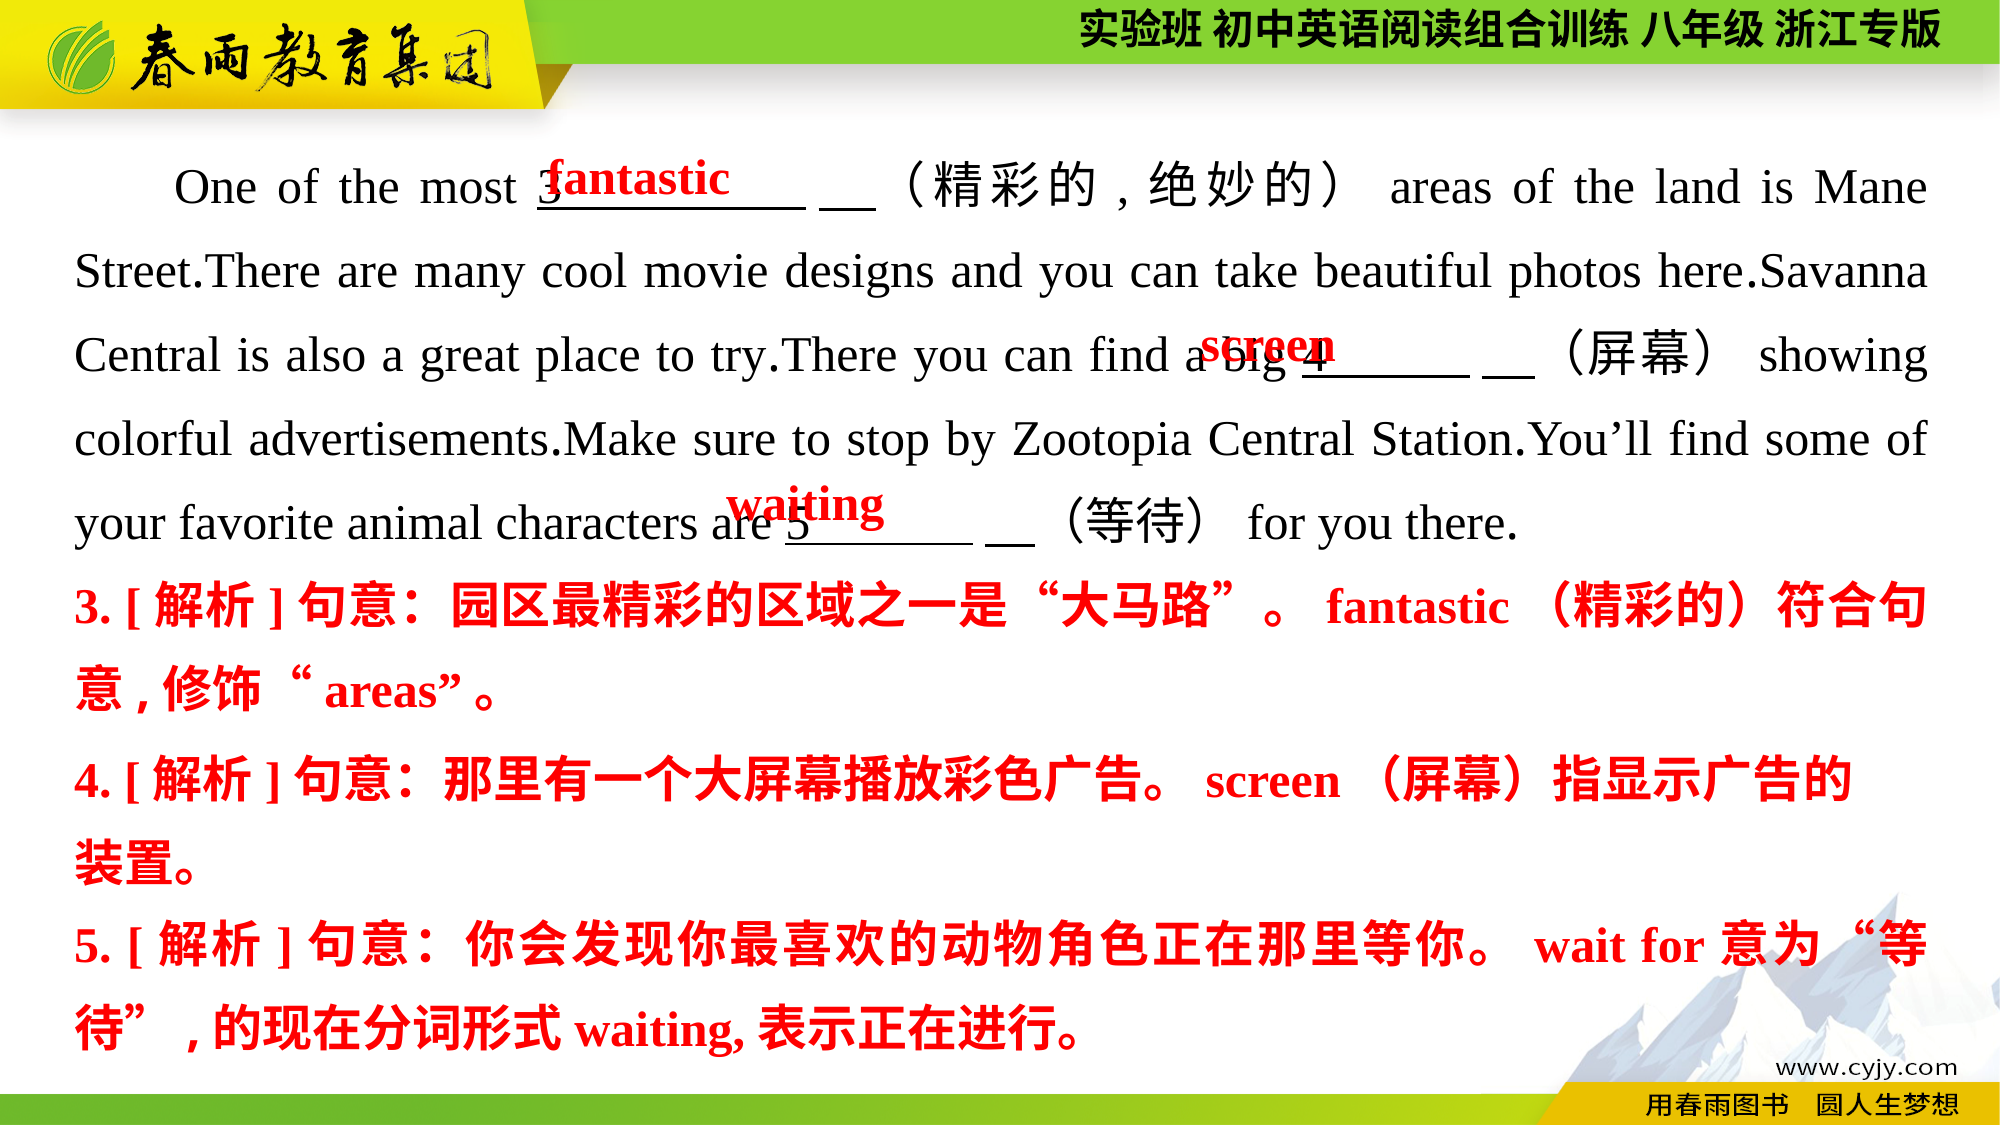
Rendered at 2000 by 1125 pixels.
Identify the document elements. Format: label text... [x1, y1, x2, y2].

text_box 4. [解析]句意：那里有一个大屏幕播放彩色广告。screen（屏幕）指显示广告的 装置。 [59, 715, 1944, 881]
text_box 3. [解析]句意：园区最精彩的区域之一是“大马路”。fantastic（精彩的）符合句意,修饰“areas”。 [59, 542, 1944, 715]
text_box 5. [解析]句意：你会发现你最喜欢的动物角色正在那里等你。wait for意为“等待”,的现在分词形式waiting,表示正在进行。 [59, 881, 1944, 1065]
list One of the most 3 （精彩的,绝妙的）areas of the land is Mane Street.There are many cool movie designs and you can take beautiful photos here.Savanna Central is also a great place to try.There you can find a big 4 （屏幕）showing colorful advertisements.Make sure to stop by Zootopia Central Station.You’ll find some of your favorite animal characters are 5 （等待）for you there. [59, 122, 1944, 542]
text_box waiting [711, 463, 900, 538]
text_box fantastic [519, 137, 746, 213]
text_box screen [1185, 304, 1351, 380]
picture [0, 0, 2000, 1125]
